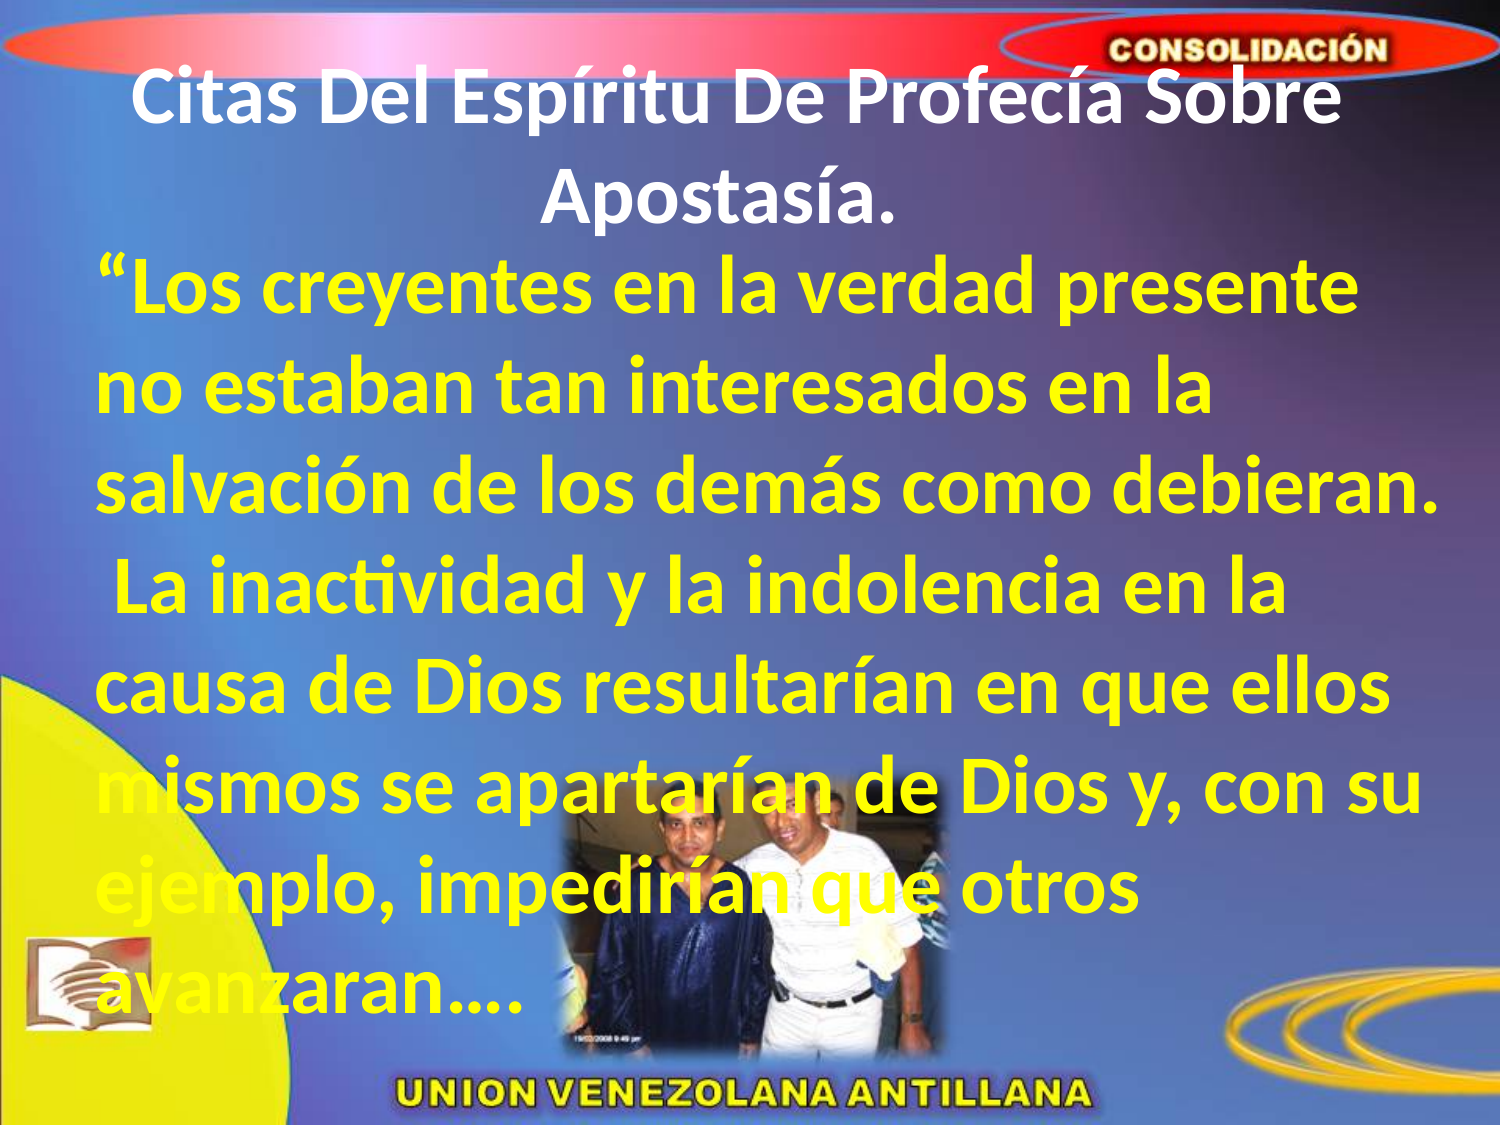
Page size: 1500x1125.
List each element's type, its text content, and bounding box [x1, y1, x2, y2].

list “Los creyentes en la verdad presente no estaban tan interesados en la salvación de los demás como debieran. La inactividad y la indolencia en la causa de Dios resultarían en que ellos mismos se apartarían de Dios y, con su ejemplo, impedirían que otros avanzaran…. [23, 235, 1465, 966]
title Citas Del Espíritu De Profecía Sobre Apostasía. [0, 46, 1489, 235]
picture [0, 0, 1500, 1125]
